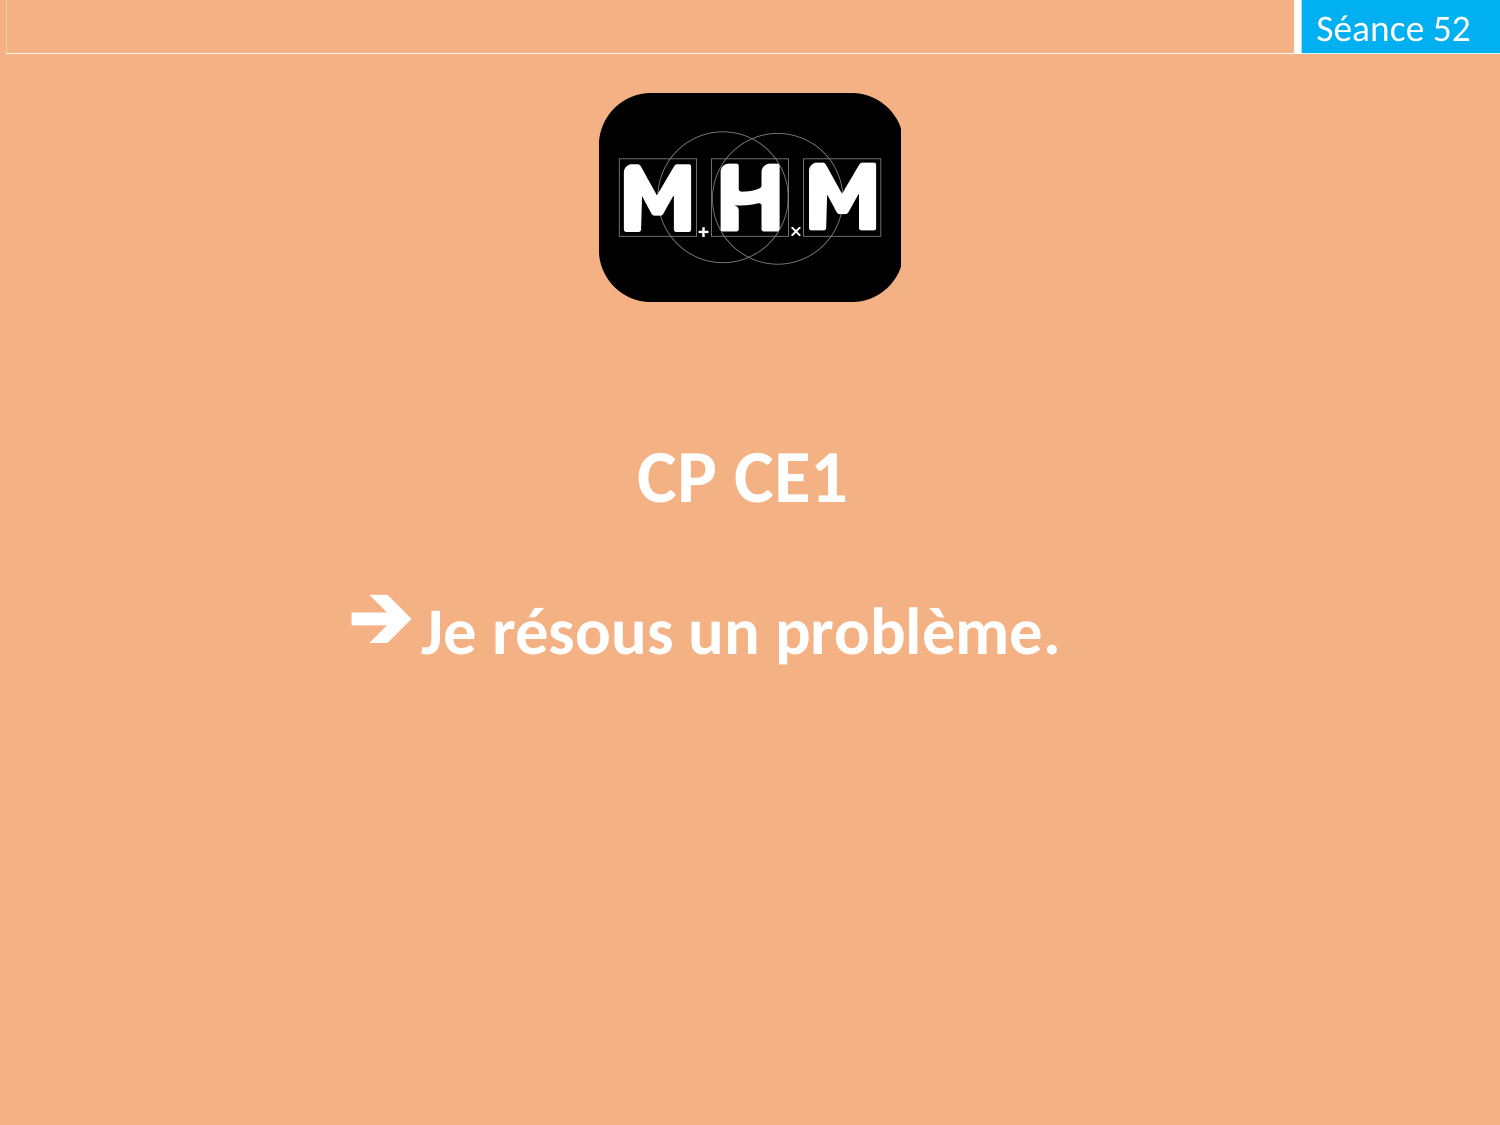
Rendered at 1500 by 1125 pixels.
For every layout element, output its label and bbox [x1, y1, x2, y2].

text_box [0, 54, 1500, 1125]
